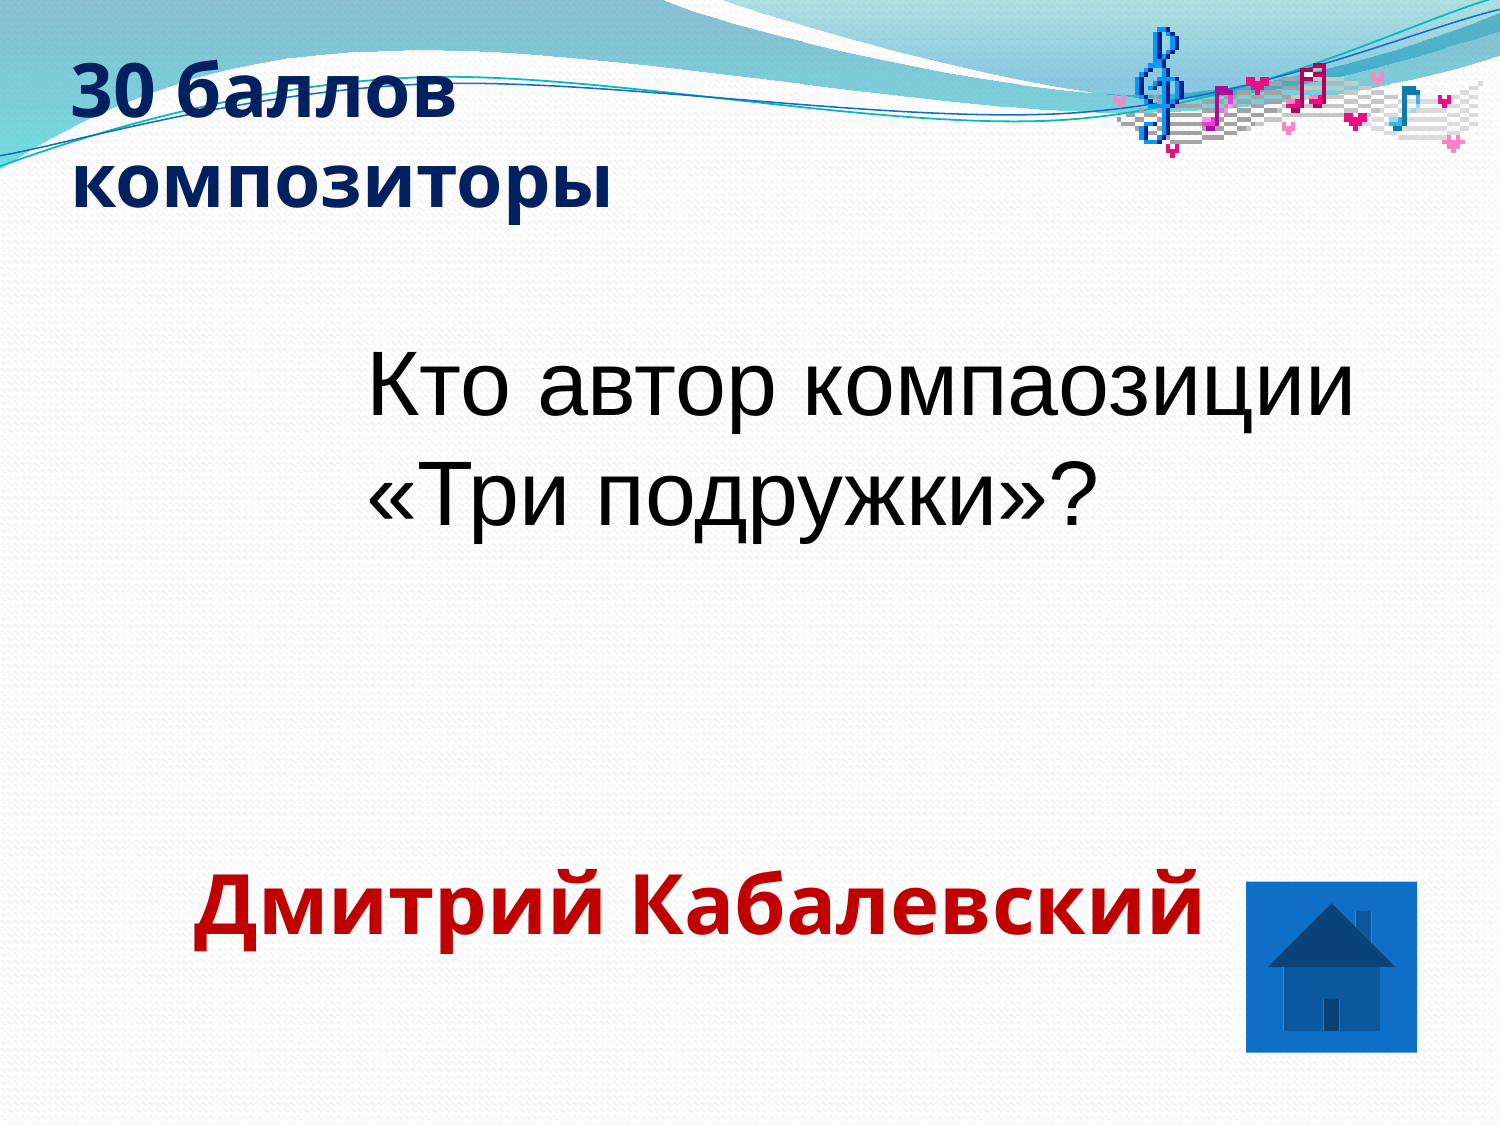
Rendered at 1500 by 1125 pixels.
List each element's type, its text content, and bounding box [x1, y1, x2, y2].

text_box [1246, 881, 1418, 1053]
picture [1113, 23, 1484, 158]
list Дмитрий Кабалевский [35, 843, 1367, 1087]
text_box Кто автор компаозиции «Три подружки»? [351, 316, 1395, 551]
title 30 баллов композиторы [70, 35, 915, 223]
